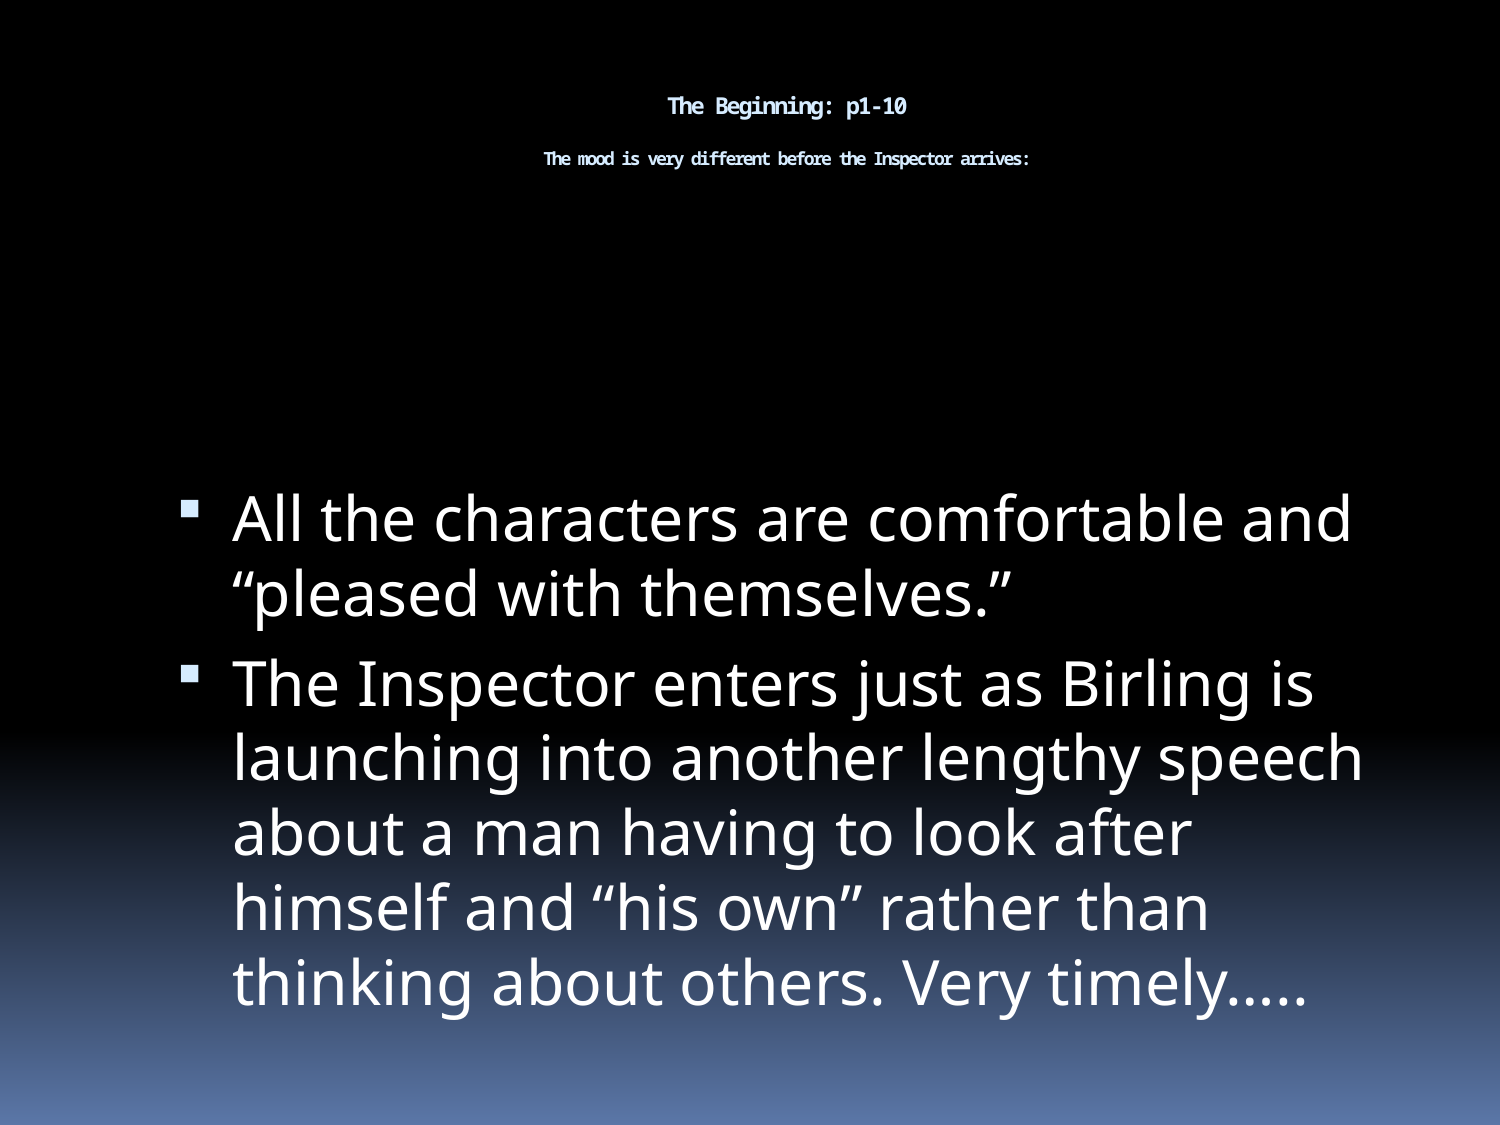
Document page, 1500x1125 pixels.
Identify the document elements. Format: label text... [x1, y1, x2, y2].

title The Beginning: p1-10 The mood is very different before the Inspector arrives: [150, 83, 1425, 234]
list All the characters are comfortable and “pleased with themselves.” The Inspector enters just as Birling is launching into another lengthy speech about a man having to look after himself and “his own” rather than thinking about others. Very timely….. [150, 292, 1425, 1043]
